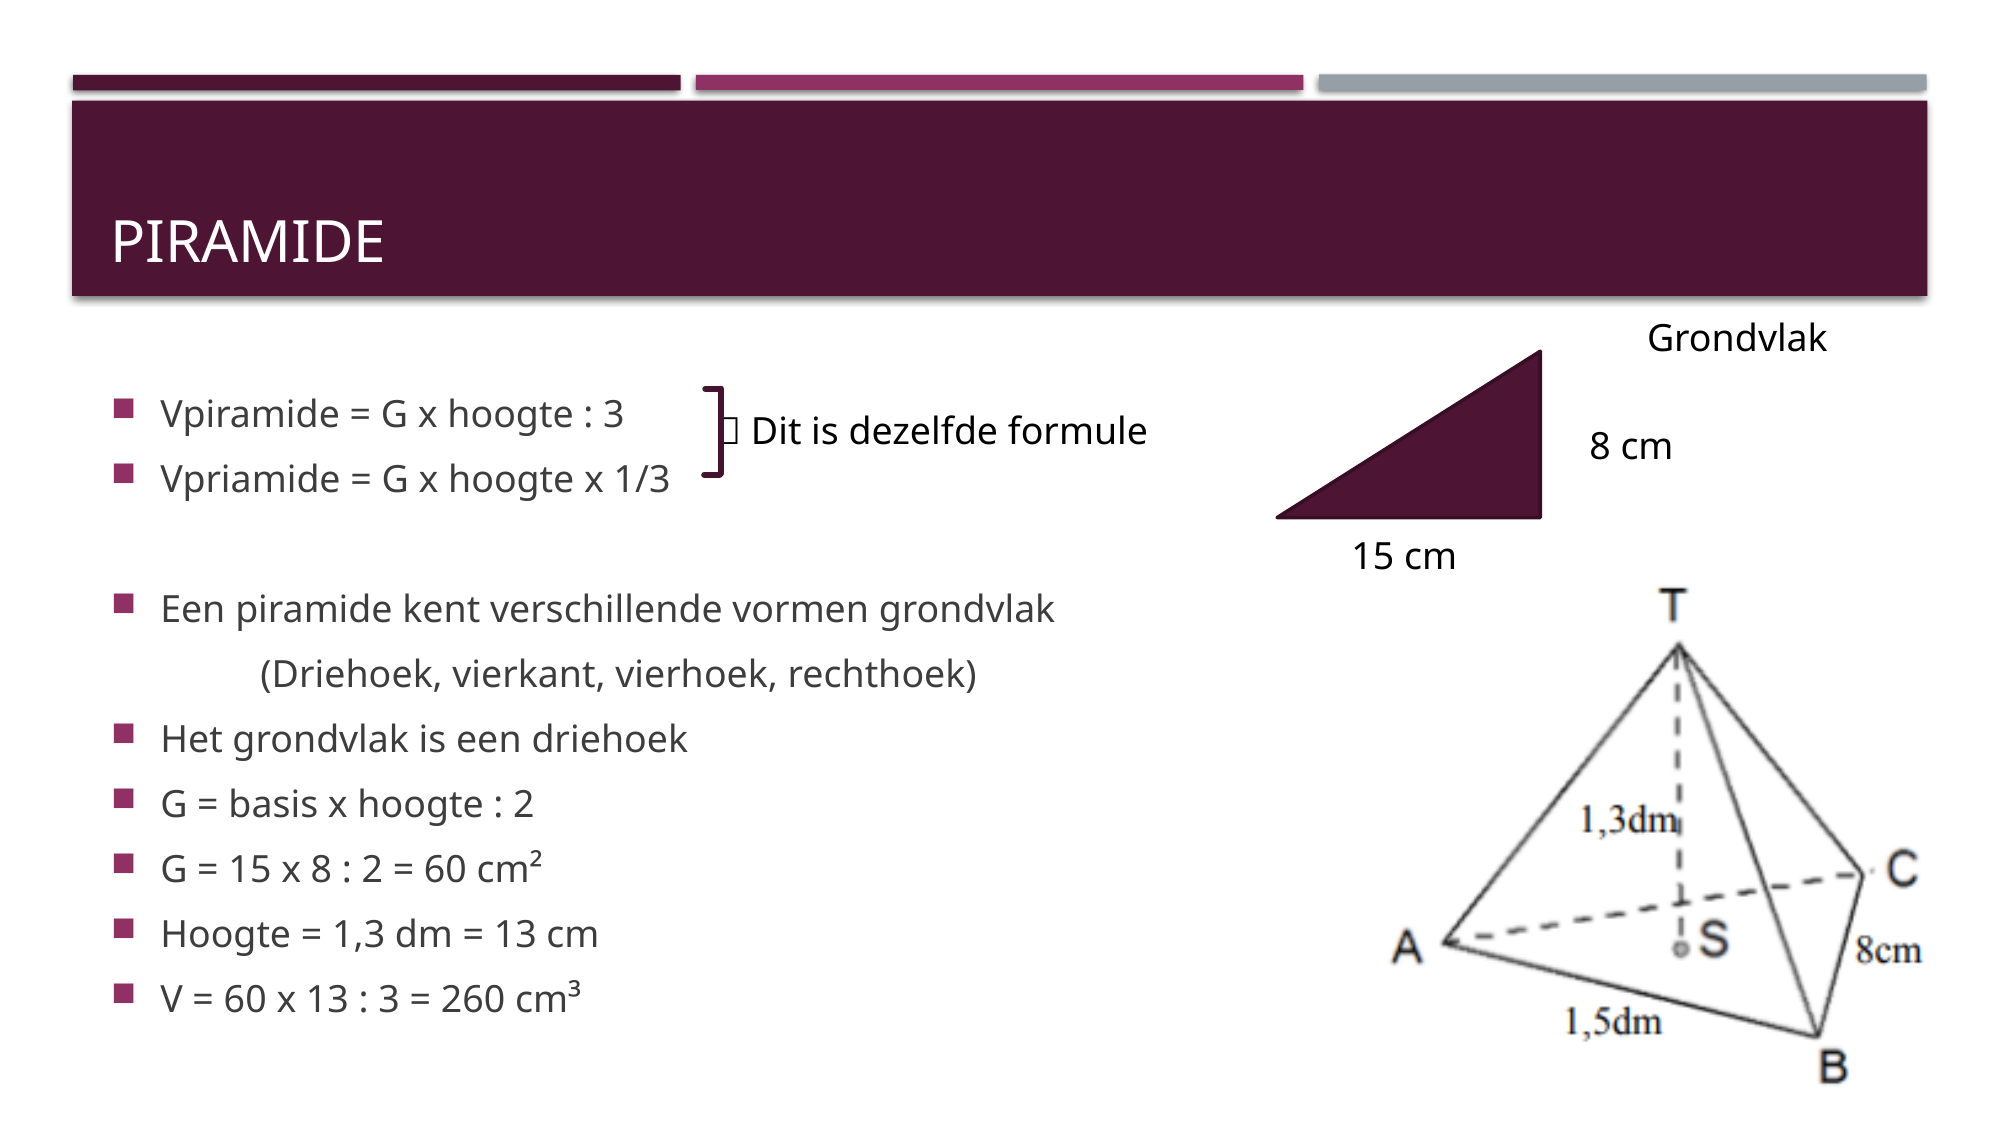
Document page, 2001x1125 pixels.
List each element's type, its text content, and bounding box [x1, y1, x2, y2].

text_box 15 cm [1336, 524, 1633, 585]
picture [1374, 561, 1973, 1121]
text_box Grondvlak [1632, 306, 1928, 367]
text_box 8 cm [1574, 414, 1871, 475]
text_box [703, 388, 1177, 476]
title Piramide [95, 115, 1905, 282]
list Vpiramide = G x hoogte : 3 Vpriamide = G x hoogte x 1/3 Een piramide kent verschillende vormen grondvlak (Driehoek, vierkant, vierhoek, rechthoek) Het grondvlak is een driehoek G = basis x hoogte : 2 G = 15 x 8 : 2 = 60 cm² Hoogte = 1,3 dm = 13 cm V = 60 x 13 : 3 = 260 cm³ [95, 306, 1905, 1105]
text_box [1275, 349, 1543, 520]
